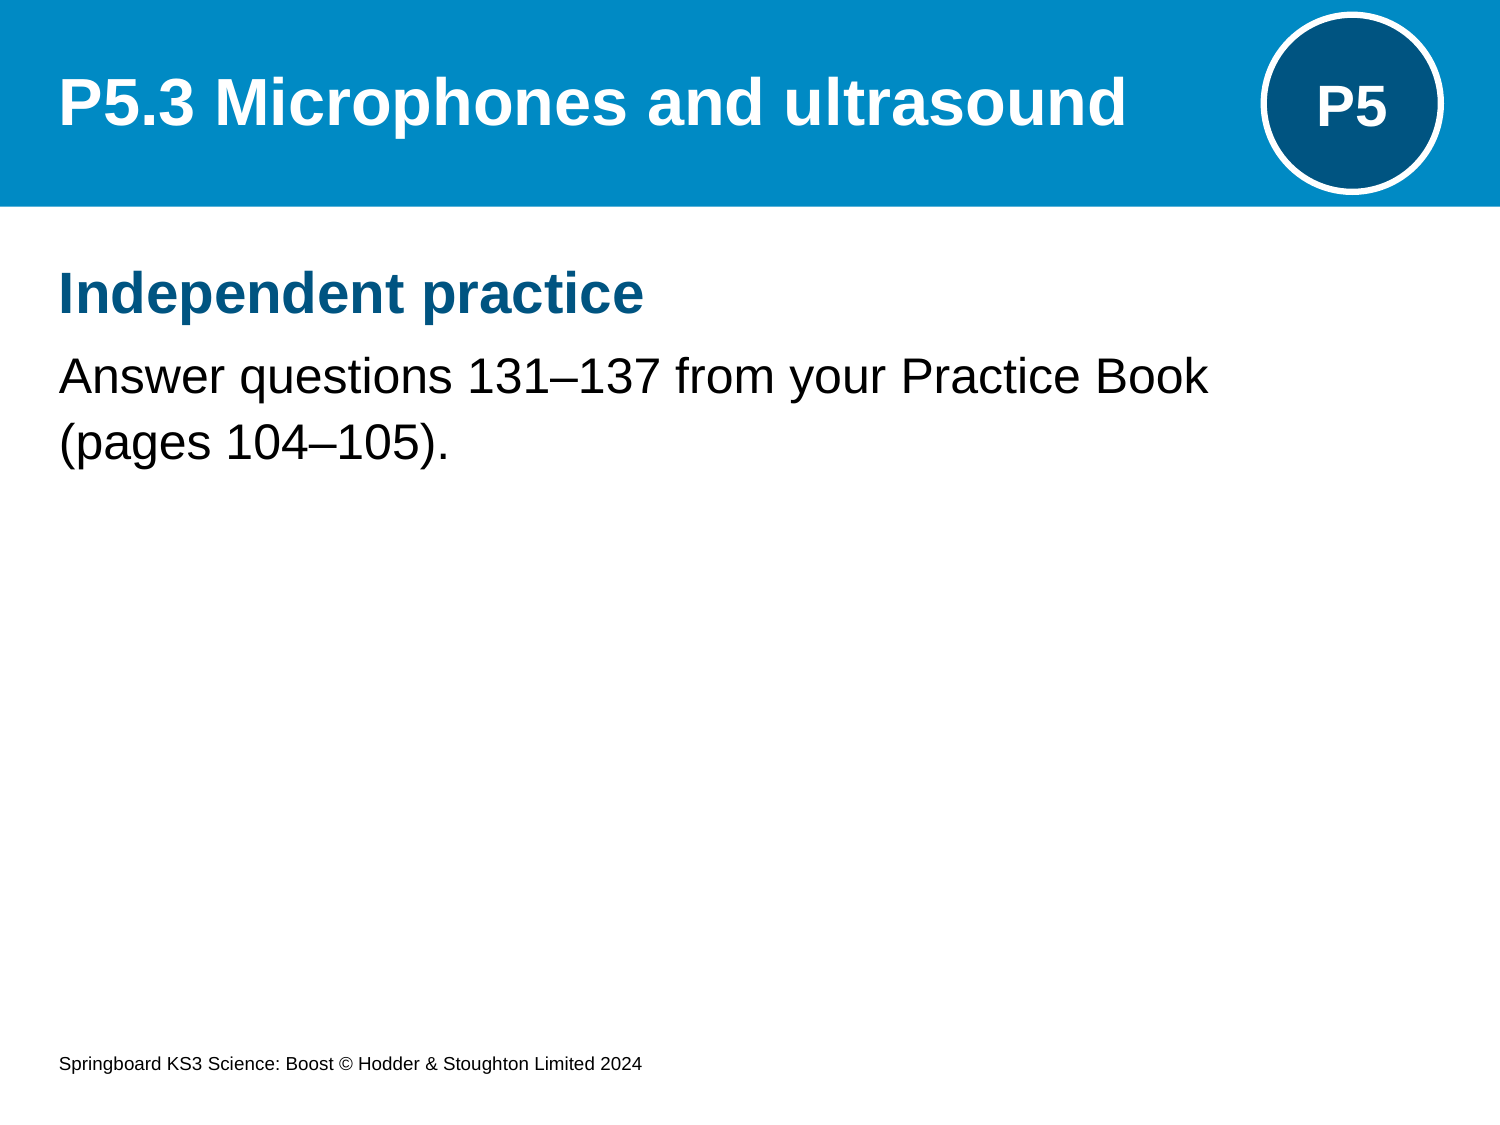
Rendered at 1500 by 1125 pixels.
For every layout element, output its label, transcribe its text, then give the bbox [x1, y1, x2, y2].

picture [1411, 34, 1421, 44]
title P5.3 Microphones and ultrasound [59, 0, 1240, 207]
picture [1283, 162, 1293, 172]
footer Springboard KS3 Science: Boost © Hodder & Stoughton Limited 2024 [59, 1033, 680, 1094]
text_box P5 [1262, 13, 1442, 193]
text_box Independent practice Answer questions 131–137 from your Practice Book (pages 104–105). [58, 247, 1441, 455]
